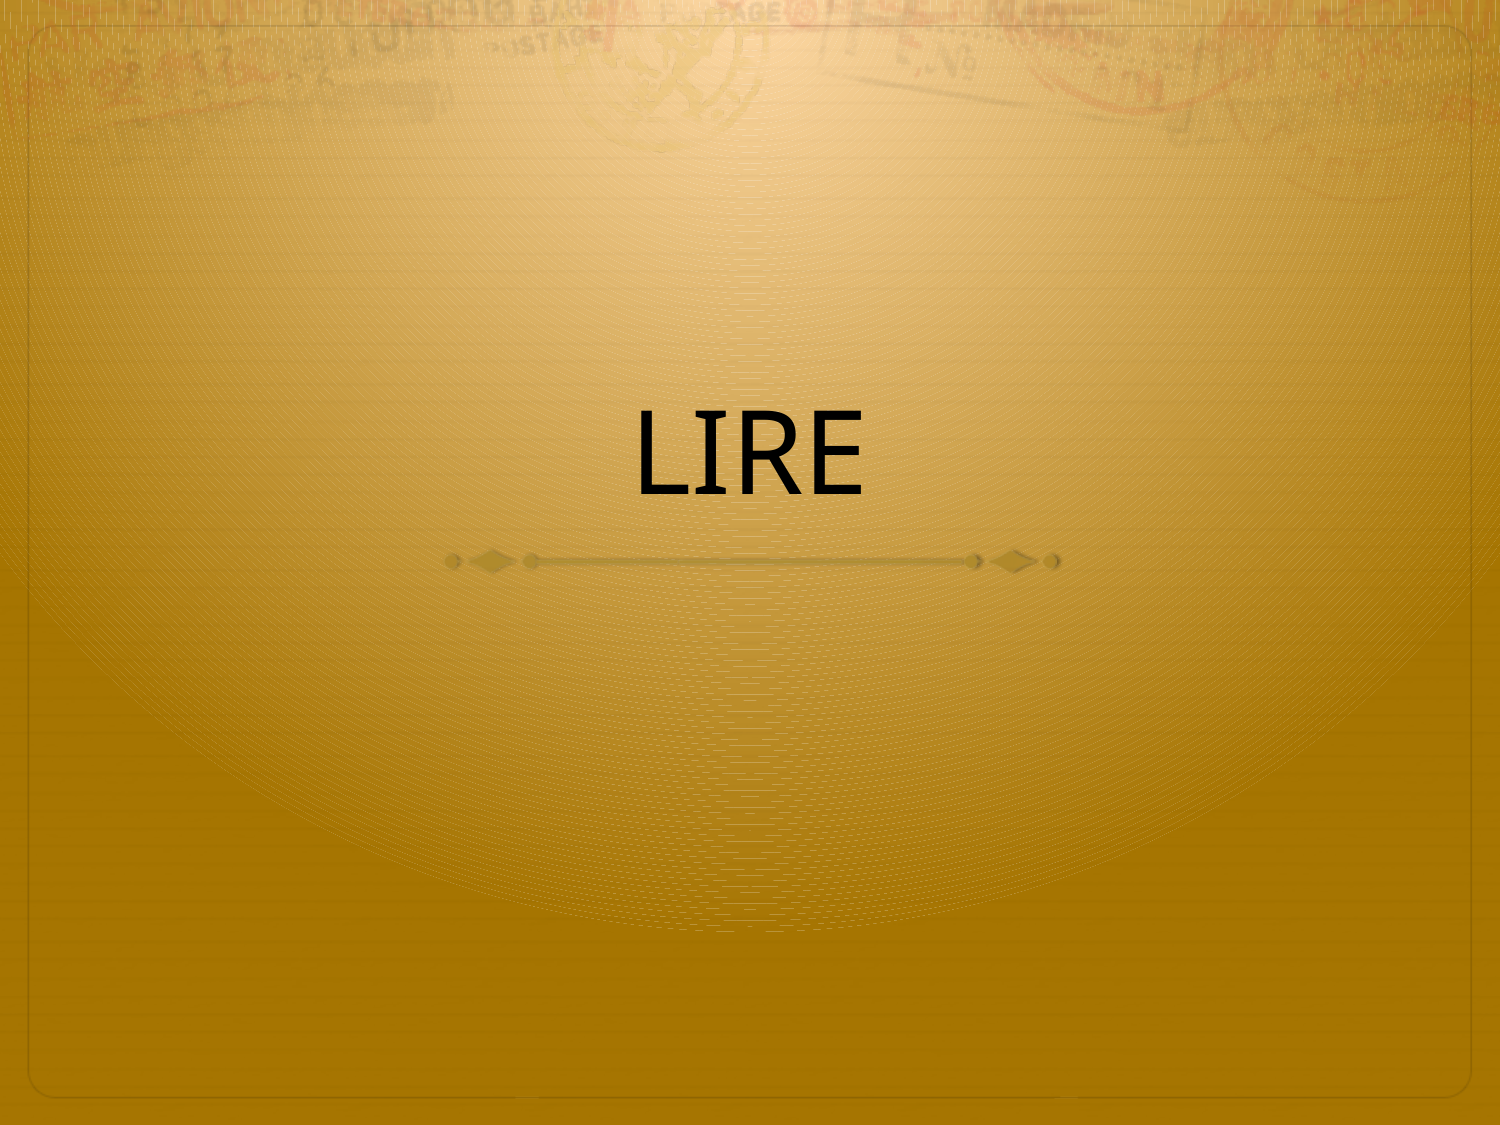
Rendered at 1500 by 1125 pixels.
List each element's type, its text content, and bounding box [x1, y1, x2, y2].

picture [0, 0, 1500, 1125]
title LIRE [93, 210, 1407, 525]
